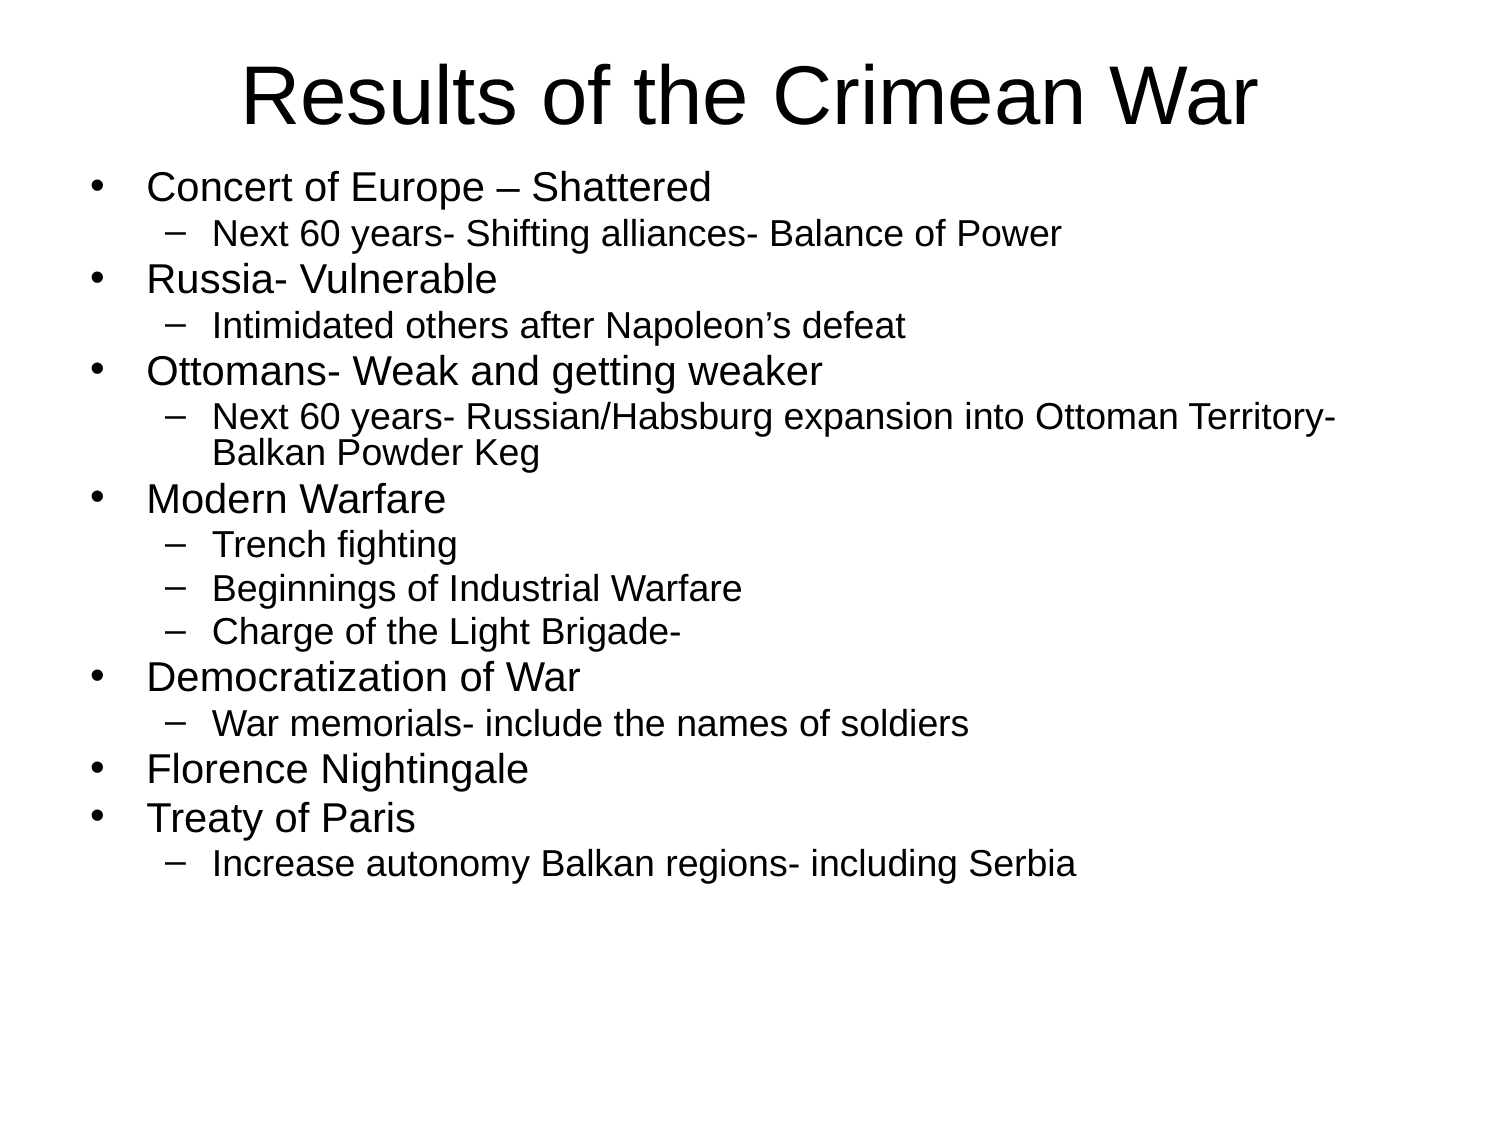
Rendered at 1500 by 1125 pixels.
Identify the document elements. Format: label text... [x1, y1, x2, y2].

list Concert of Europe – Shattered Next 60 years- Shifting alliances- Balance of Power Russia- Vulnerable Intimidated others after Napoleon’s defeat Ottomans- Weak and getting weaker Next 60 years- Russian/Habsburg expansion into Ottoman Territory- Balkan Powder Keg Modern Warfare Trench fighting Beginnings of Industrial Warfare Charge of the Light Brigade- Democratization of War War memorials- include the names of soldiers Florence Nightingale Treaty of Paris Increase autonomy Balkan regions- including Serbia [75, 162, 1425, 1063]
title Results of the Crimean War [75, 45, 1425, 138]
